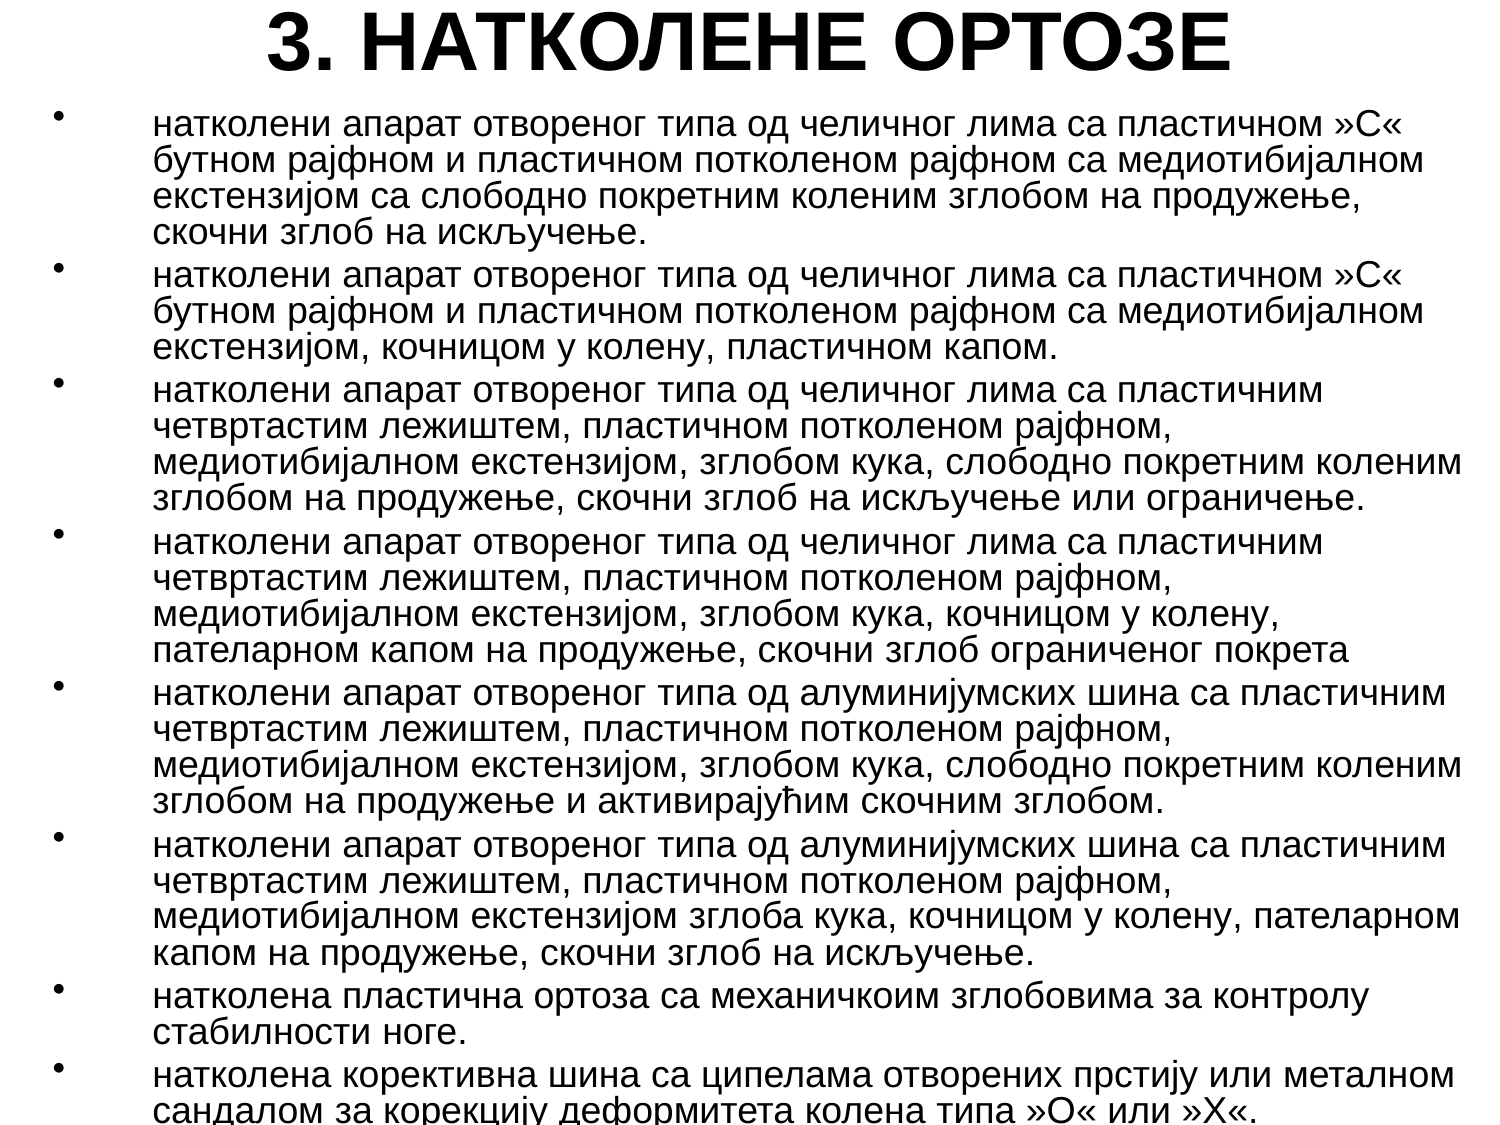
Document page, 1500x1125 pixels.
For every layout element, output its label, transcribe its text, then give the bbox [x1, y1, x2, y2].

list натколени апарат отвореног типа од челичног лима са пластичном »С« бутном рајфном и пластичном потколеном рајфном са медиотибијалном екстензијом са слободно покретним коленим зглобом на продужење, скочни зглоб на искључење. натколени апарат отвореног типа од челичног лима са пластичном »С« бутном рајфном и пластичном потколеном рајфном са медиотибијалном екстензијом, кочницом у колену, пластичном капом. натколени апарат отвореног типа од челичног лима са пластичним четвртастим лежиштем, пластичном потколеном рајфном, медиотибијалном екстензијом, зглобом кука, слободно покретним коленим зглобом на продужење, скочни зглоб на искључење или ограничење. натколени апарат отвореног типа од челичног лима са пластичним четвртастим лежиштем, пластичном потколеном рајфном, медиотибијалном екстензијом, зглобом кука, кочницом у колену, пателарном капом на продужење, скочни зглоб ограниченог покрета натколени апарат отвореног типа од алуминијумских шина са пластичним четвртастим лежиштем, пластичном потколеном рајфном, медиотибијалном екстензијом, зглобом кука, слободно покретним коленим зглобом на продужење и активирајућим скочним зглобом. натколени апарат отвореног типа од алуминијумских шина са пластичним четвртастим лежиштем, пластичном потколеном рајфном, медиотибијалном екстензијом зглоба кука, кочницом у колену, пателарном капом на продужење, скочни зглоб на искључење. натколена пластична ортоза са механичкоим зглобовима за контролу стабилности ноге. натколена корективна шина са ципелама отворених прстију или металном сандалом за корекцију деформитета колена типа »О« или »X«. [37, 99, 1500, 1125]
title 3. НАТКОЛЕНЕ ОРТОЗЕ [75, 0, 1425, 75]
